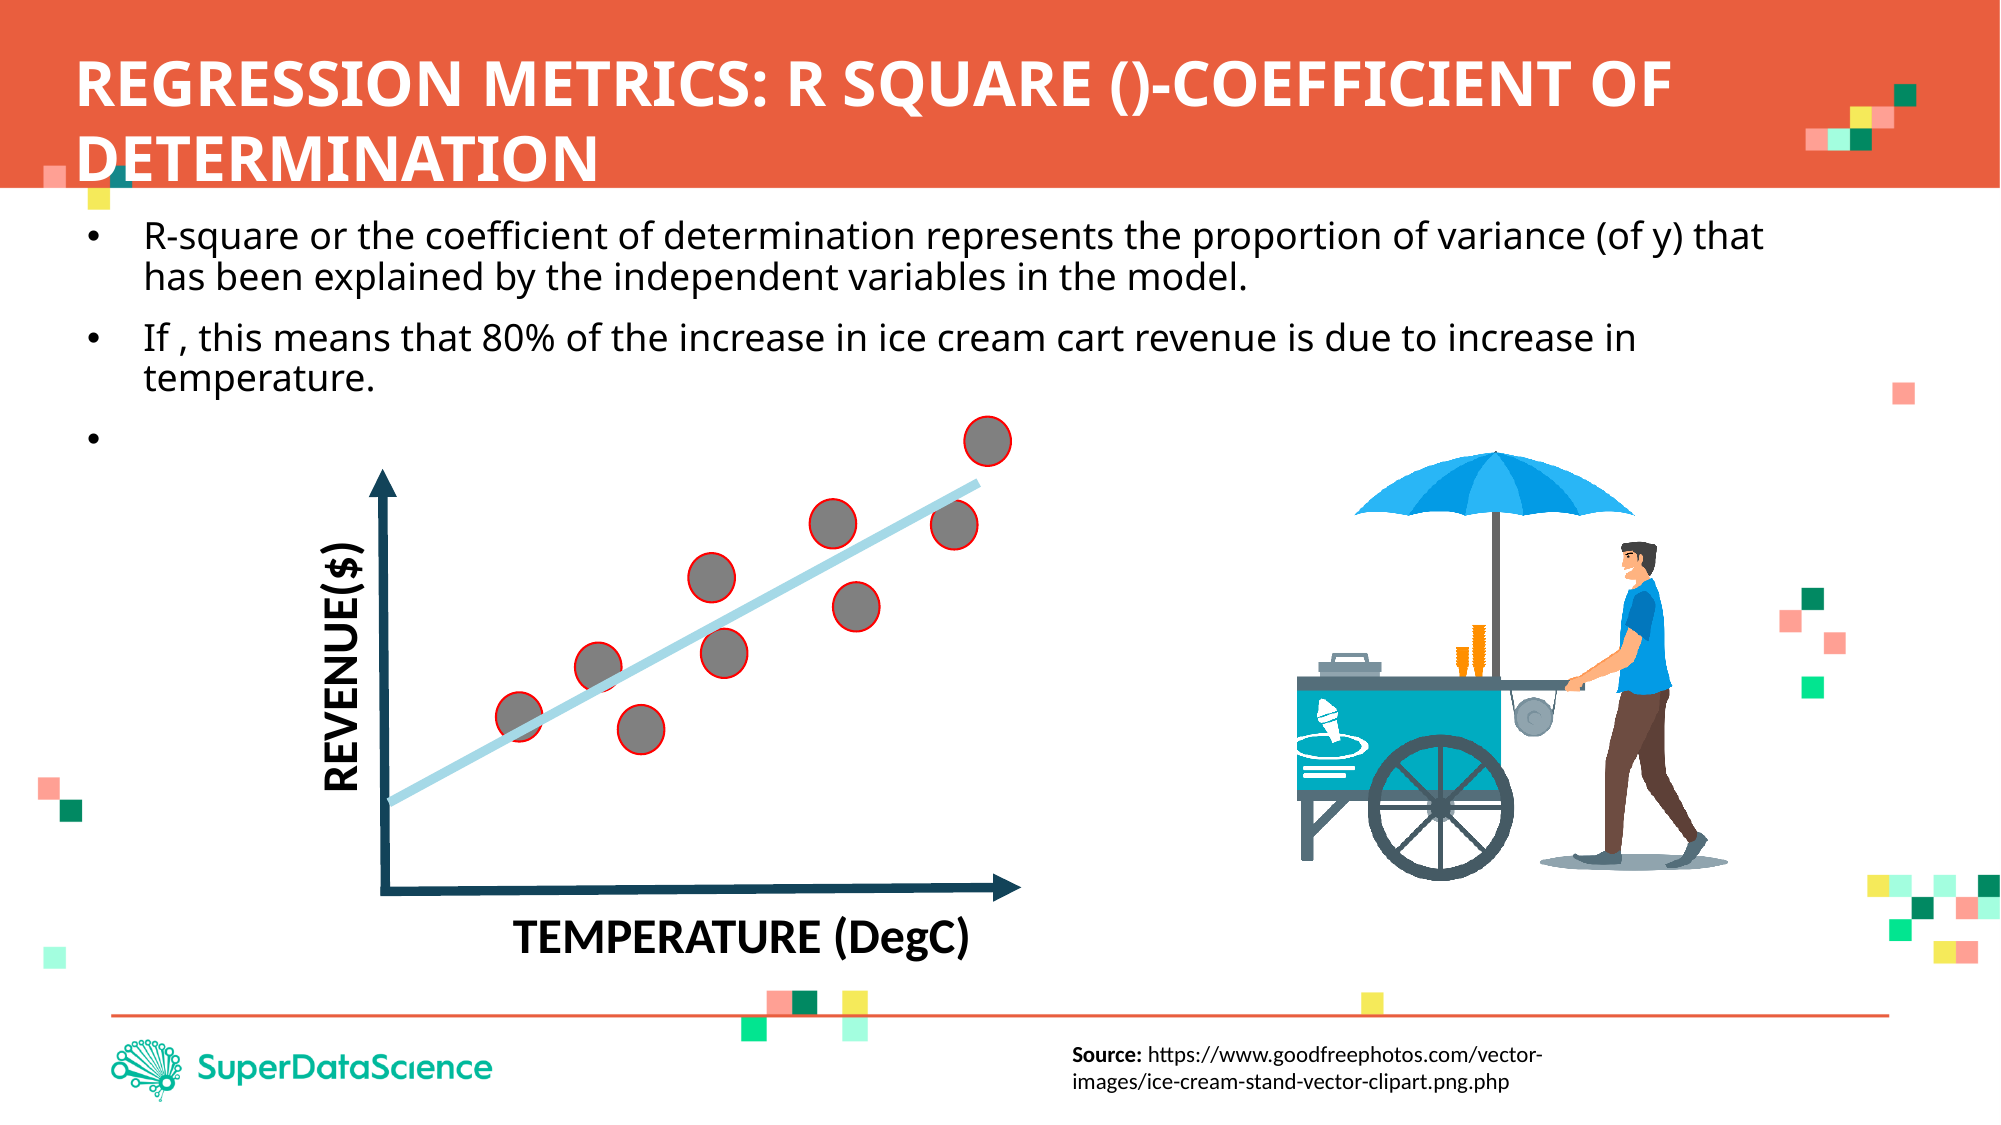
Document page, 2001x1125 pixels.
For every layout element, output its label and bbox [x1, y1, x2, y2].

text_box [386, 887, 1022, 892]
text_box [382, 468, 386, 896]
text_box [388, 482, 979, 803]
picture [0, 0, 2000, 1125]
